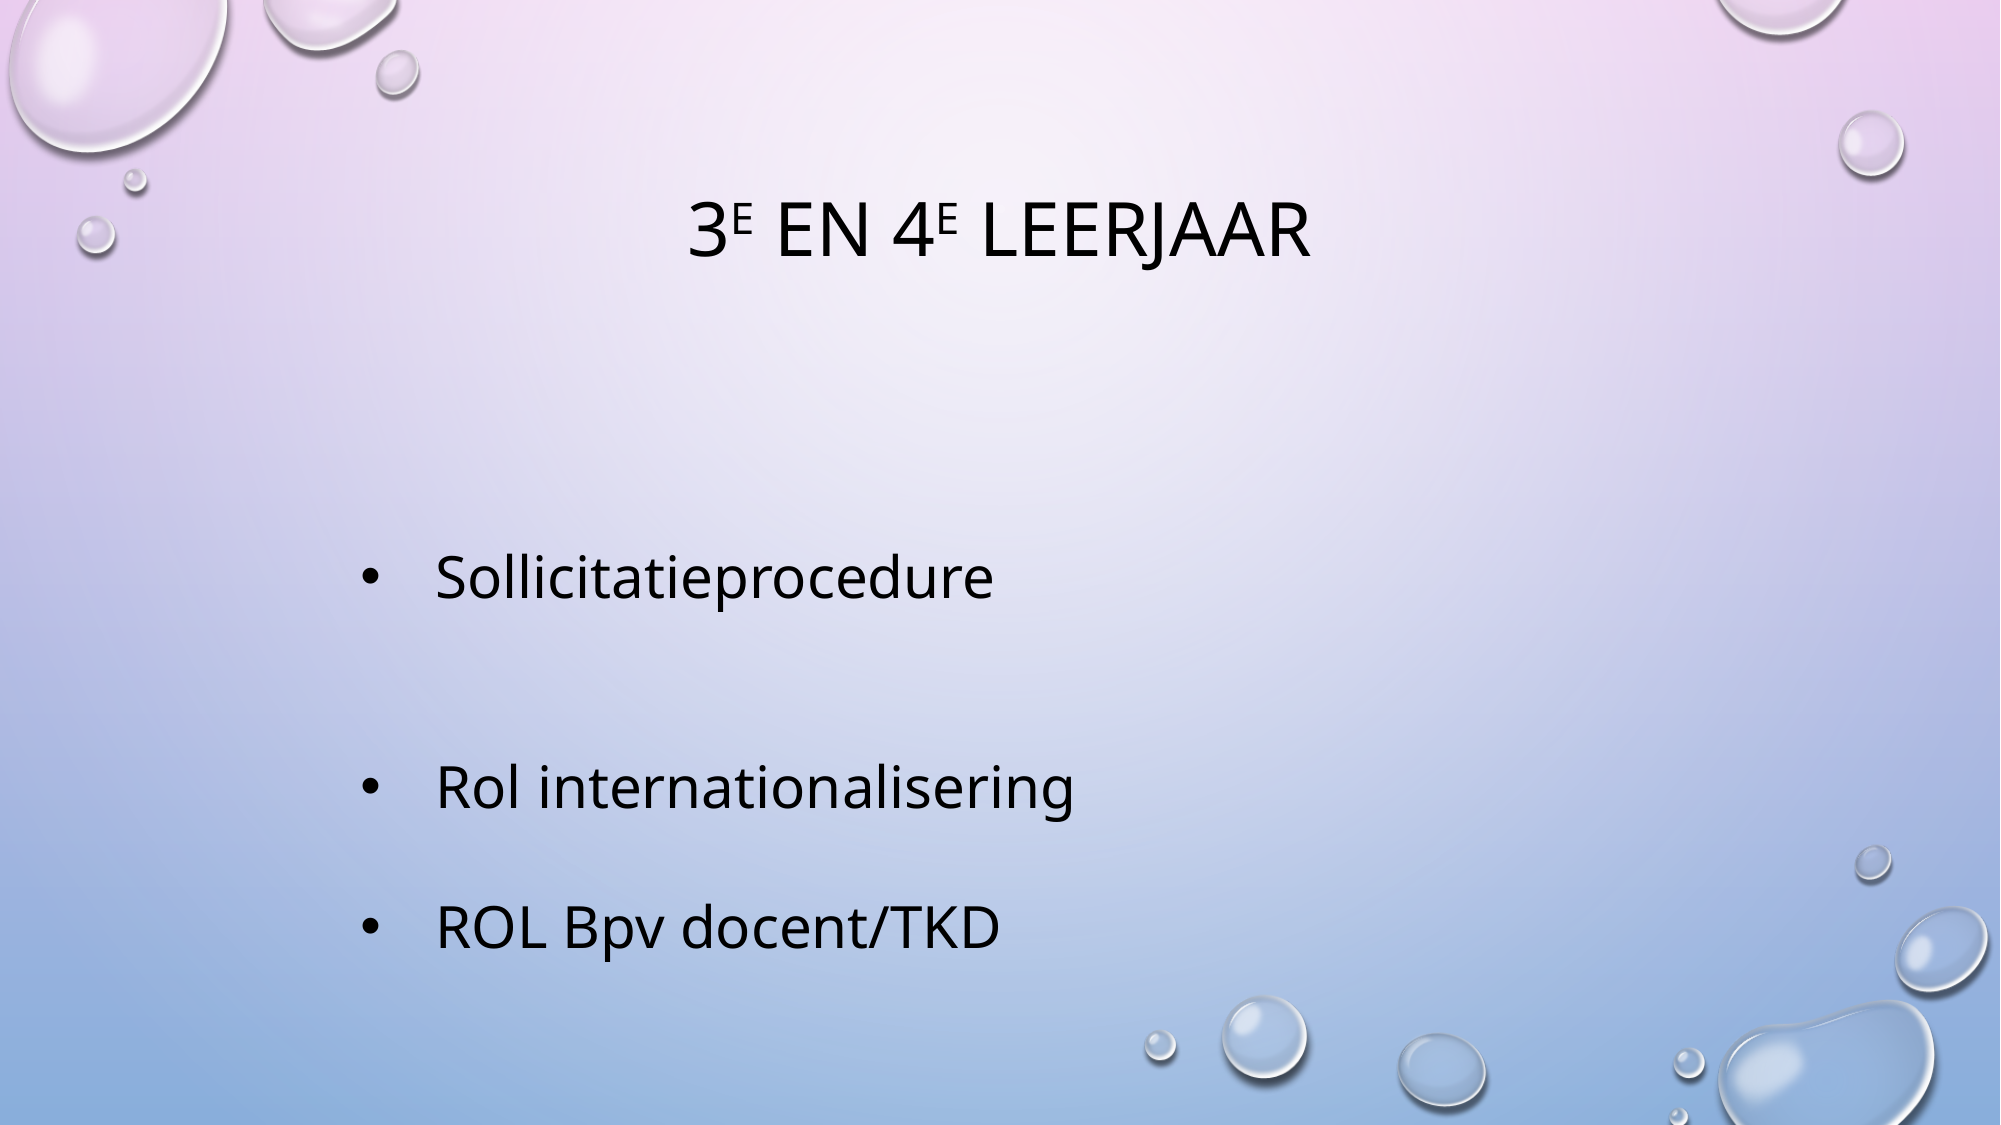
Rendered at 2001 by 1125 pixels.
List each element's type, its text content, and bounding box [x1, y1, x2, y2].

title 3e en 4e leerjaar [149, 101, 1851, 364]
text_box Sollicitatieprocedure Rol internationalisering ROL Bpv docent/TKD [345, 533, 1346, 968]
picture [0, 0, 2000, 1125]
